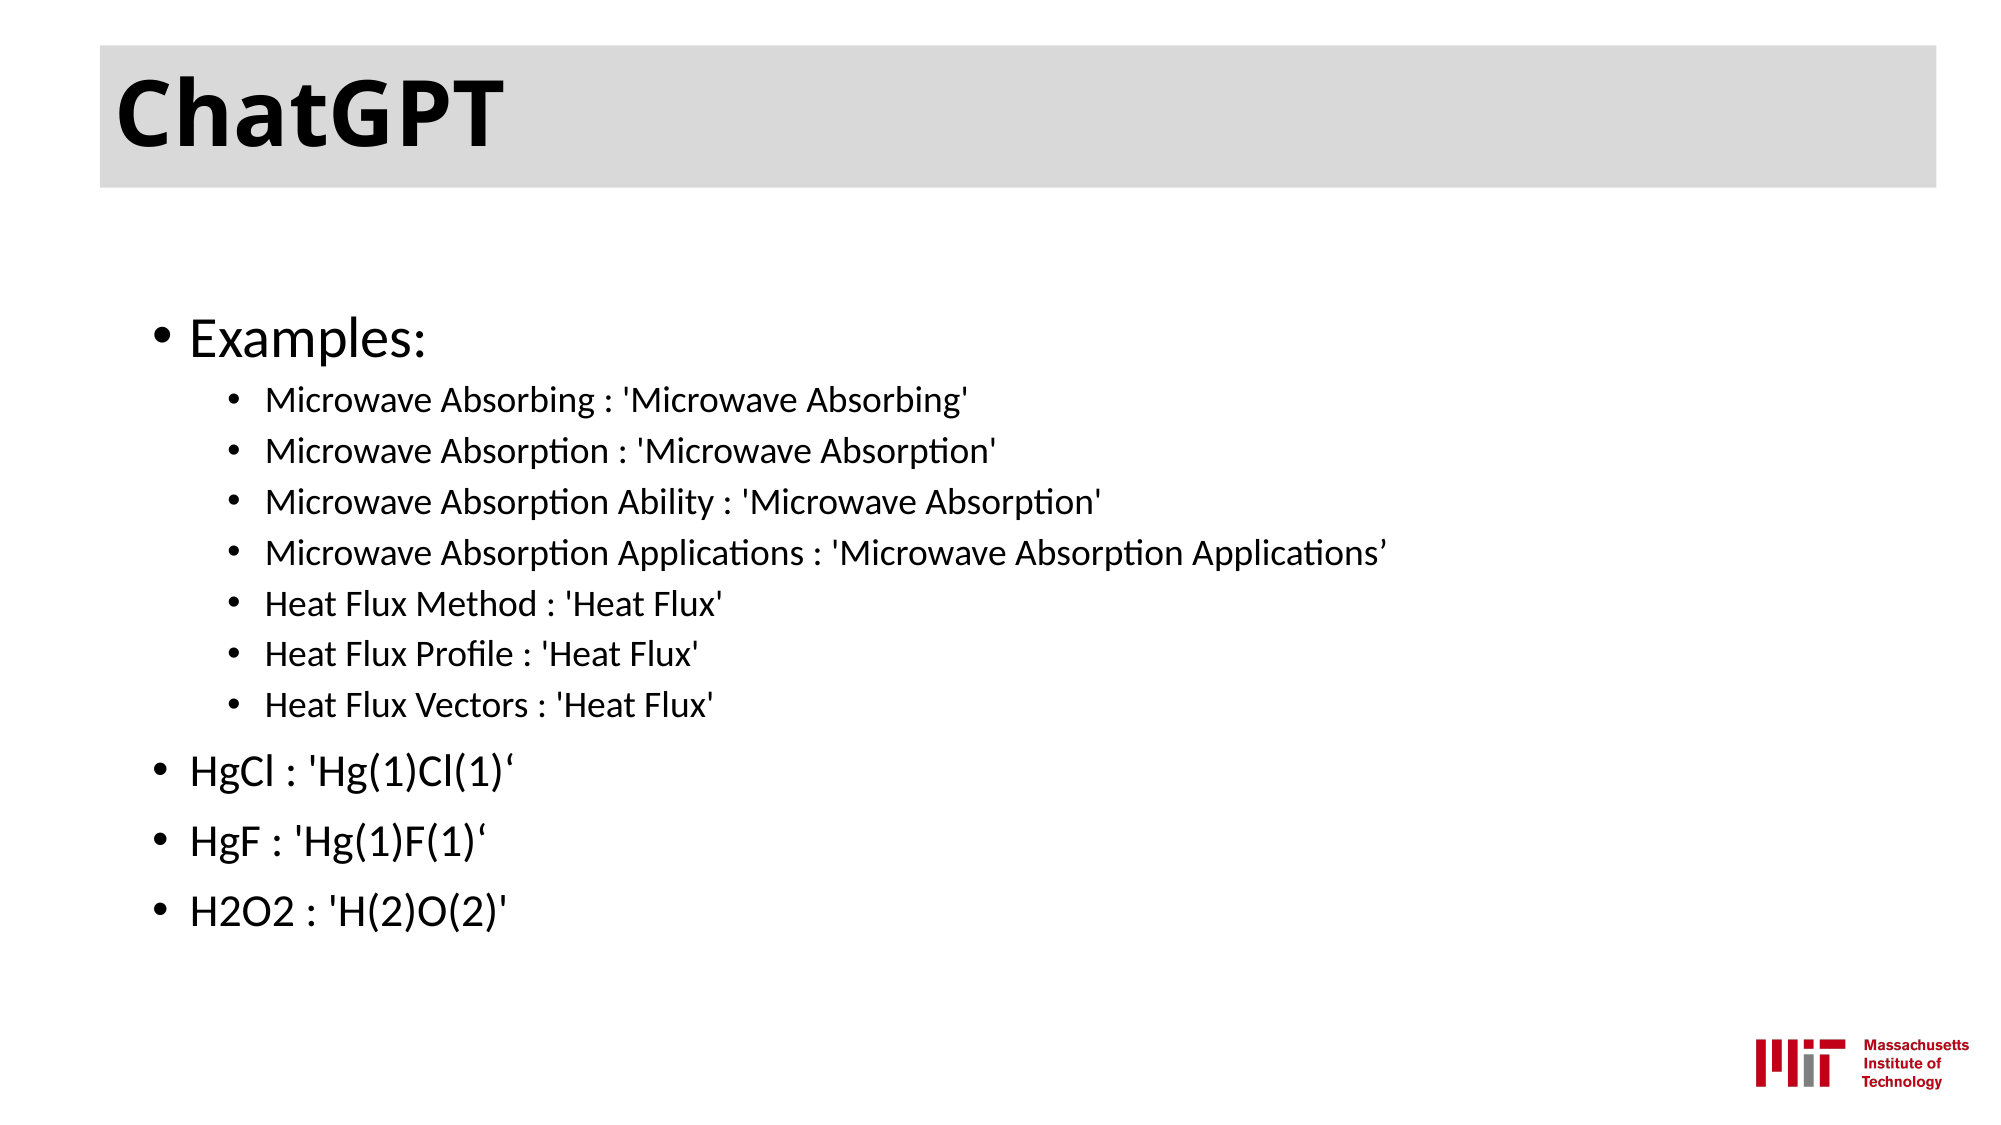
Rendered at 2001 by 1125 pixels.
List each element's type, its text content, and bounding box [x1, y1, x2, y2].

title ChatGPT [99, 45, 1937, 188]
picture [1755, 1004, 1970, 1125]
list Examples: Microwave Absorbing : 'Microwave Absorbing' Microwave Absorption : 'Microwave Absorption' Microwave Absorption Ability : 'Microwave Absorption' Microwave Absorption Applications : 'Microwave Absorption Applications’ Heat Flux Method : 'Heat Flux' Heat Flux Profile : 'Heat Flux' Heat Flux Vectors : 'Heat Flux' HgCl : 'Hg(1)Cl(1)‘ HgF : 'Hg(1)F(1)‘ H2O2 : 'H(2)O(2)' [137, 299, 1863, 1014]
